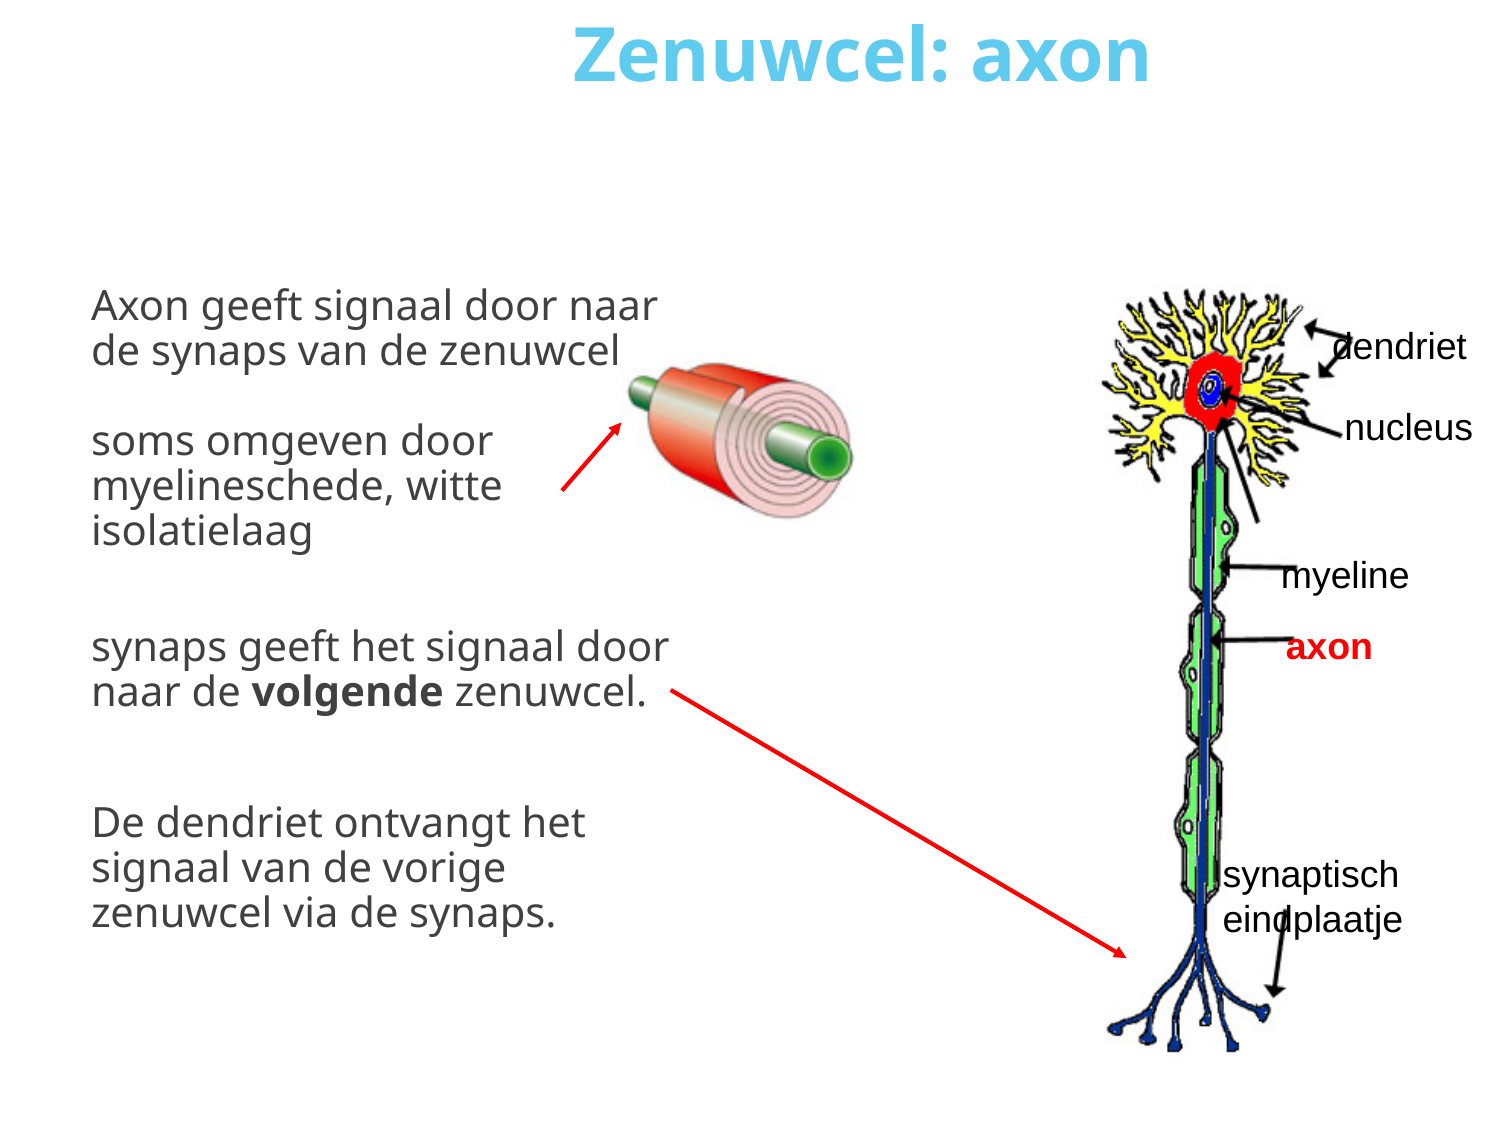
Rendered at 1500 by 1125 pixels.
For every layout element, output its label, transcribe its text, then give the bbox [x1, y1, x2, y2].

picture [620, 350, 862, 529]
list Axon geeft signaal door naar de synaps van de zenuwcel soms omgeven door myelineschede, witte isolatielaag synaps geeft het signaal door naar de volgende zenuwcel. De dendriet ontvangt het signaal van de vorige zenuwcel via de synaps. [76, 276, 696, 1094]
text_box [561, 424, 616, 491]
title Zenuwcel: axon [558, 0, 1500, 121]
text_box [1093, 284, 1500, 1071]
